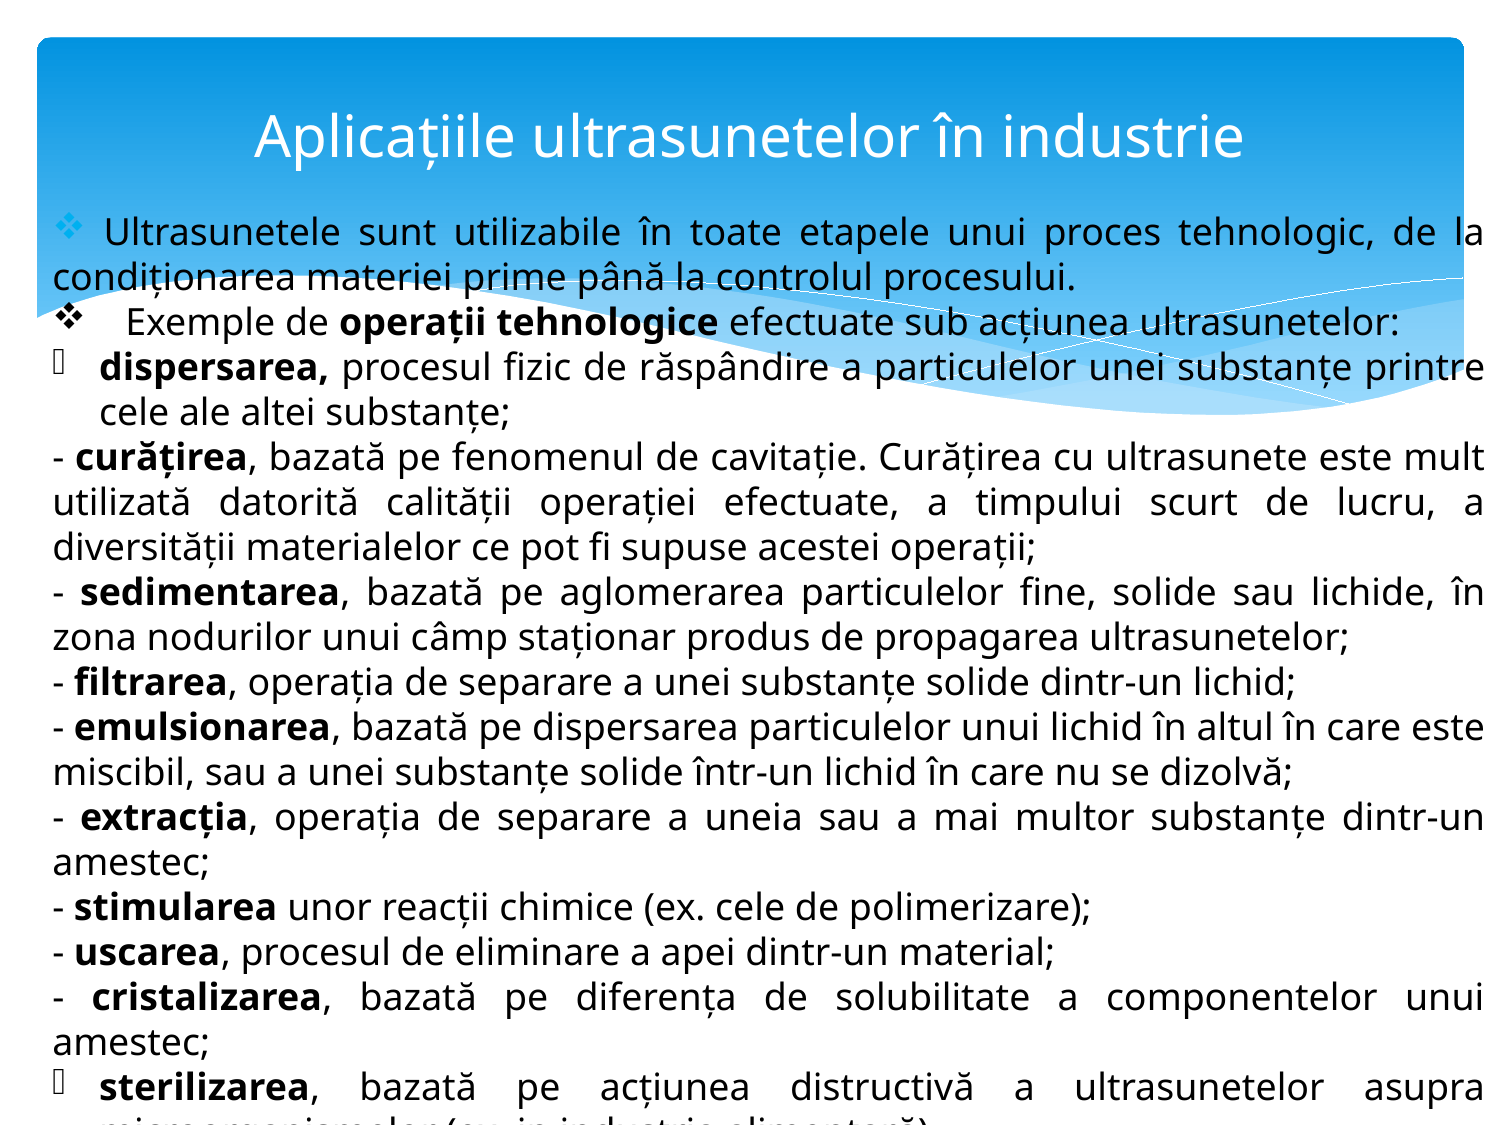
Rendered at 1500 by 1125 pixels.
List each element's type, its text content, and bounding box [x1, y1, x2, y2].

text_box Ultrasunetele sunt utilizabile în toate etapele unui proces tehnologic, de la condiționarea materiei prime până la controlul procesului. Exemple de operații tehnologice efectuate sub acțiunea ultrasunetelor: dispersarea, procesul fizic de răspândire a particulelor unei substanțe printre cele ale altei substanțe; - curățirea, bazată pe fenomenul de cavitație. Curățirea cu ultrasunete este mult utilizată datorită calității operației efectuate, a timpului scurt de lucru, a diversității materialelor ce pot fi supuse acestei operații; - sedimentarea, bazată pe aglomerarea particulelor fine, solide sau lichide, în zona nodurilor unui câmp staționar produs de propagarea ultrasunetelor; - filtrarea, operația de separare a unei substanțe solide dintr-un lichid; - emulsionarea, bazată pe dispersarea particulelor unui lichid în altul în care este miscibil, sau a unei substanțe solide într-un lichid în care nu se dizolvă; - extracția, operația de separare a uneia sau a mai multor substanțe dintr-un amestec; - stimularea unor reacții chimice (ex. cele de polimerizare); - uscarea, procesul de eliminare a apei dintr-un material; - cristalizarea, bazată pe diferența de solubilitate a componentelor unui amestec; sterilizarea, bazată pe acțiunea distructivă a ultrasunetelor asupra microorganismelor (ex. in industria alimentară). Defectoscopia sonoră(depistarea defectelor din interiorul pieselor metalice) [37, 201, 1500, 1125]
title Aplicațiile ultrasunetelor în industrie [75, 55, 1425, 201]
